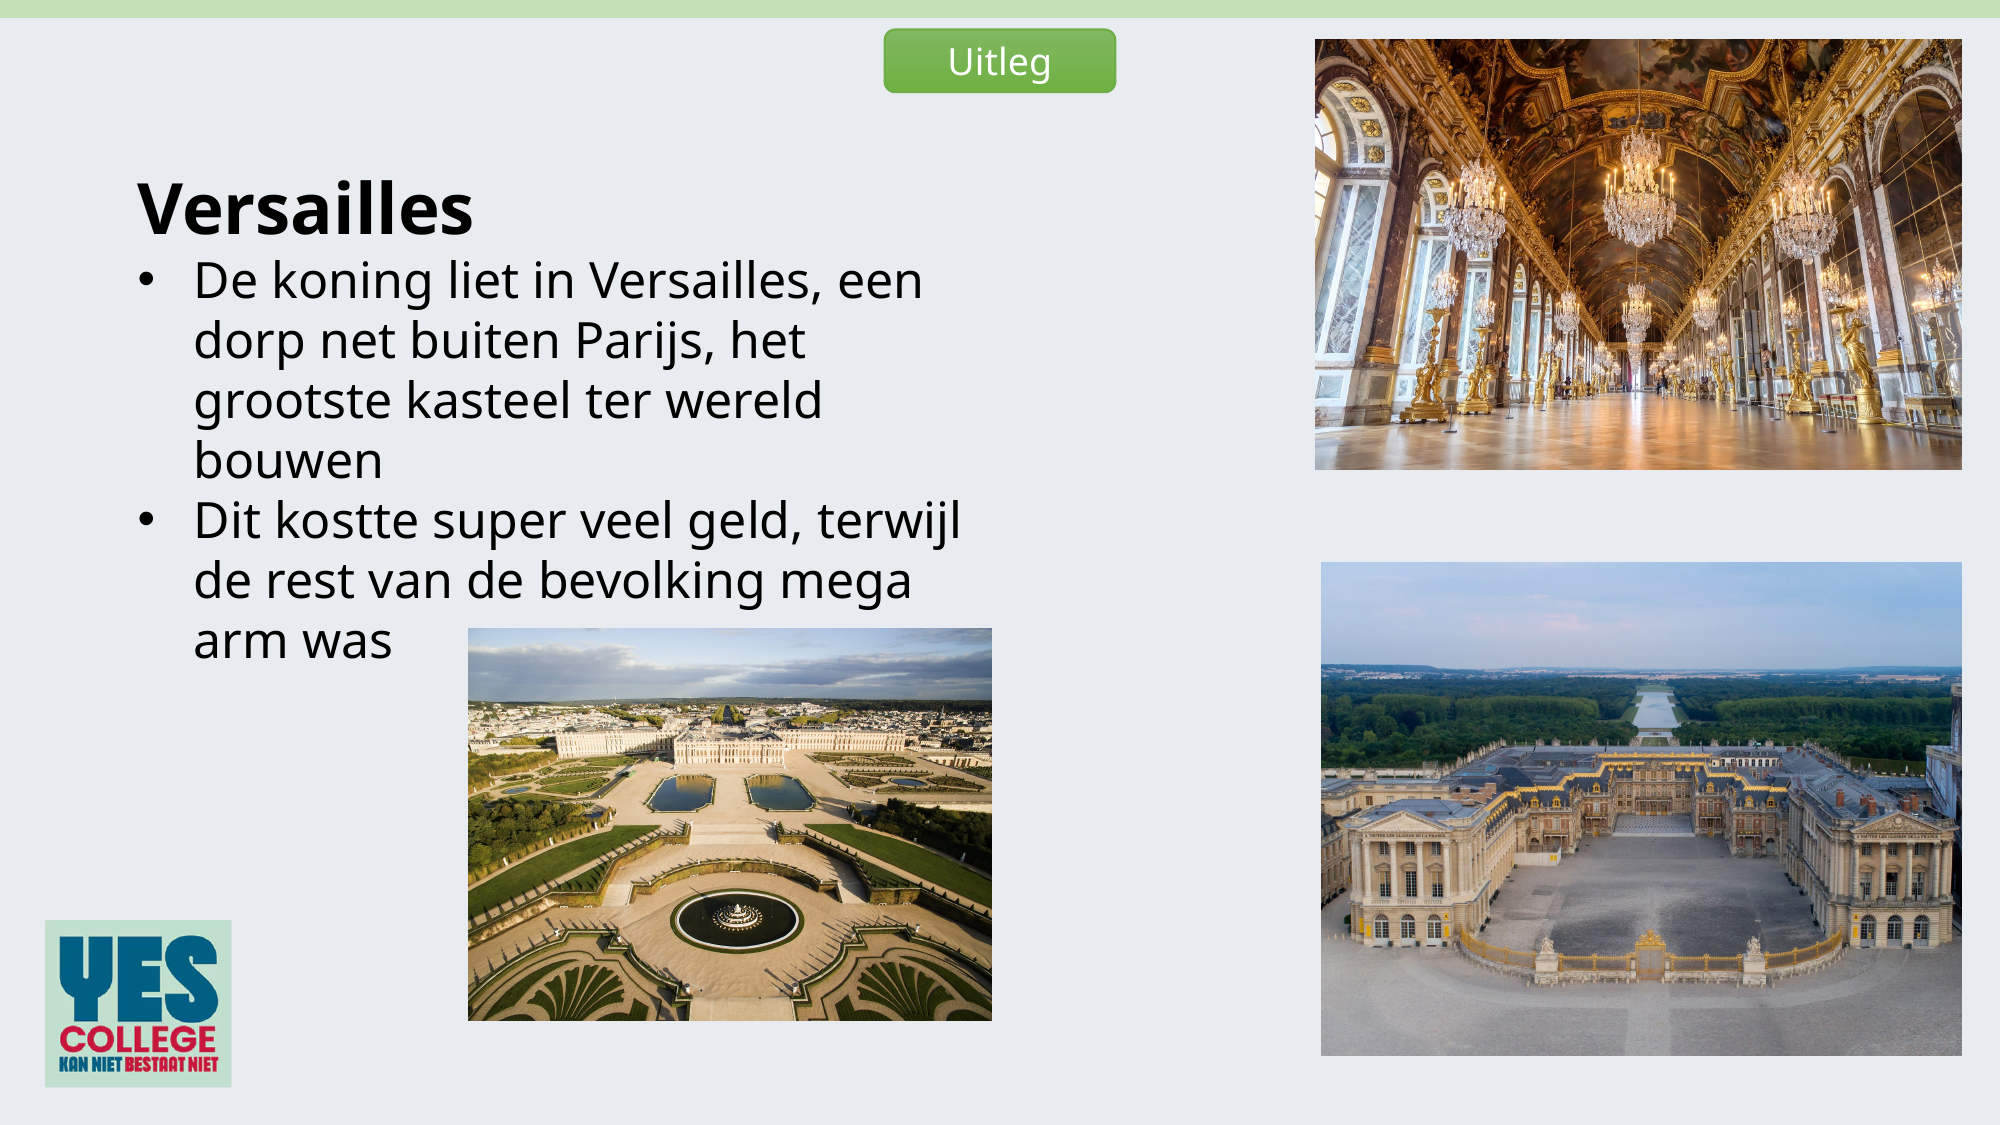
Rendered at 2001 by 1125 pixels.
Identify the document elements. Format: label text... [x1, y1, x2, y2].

text_box Uitleg [883, 28, 1117, 94]
picture [1315, 38, 1963, 471]
picture [0, 913, 356, 1093]
picture [467, 628, 993, 1022]
text_box Versailles De koning liet in Versailles, een dorp net buiten Parijs, het grootste kasteel ter wereld bouwen Dit kostte super veel geld, terwijl de rest van de bevolking mega arm was [122, 156, 1028, 821]
text_box [0, 0, 2000, 18]
picture [1321, 561, 1963, 1056]
